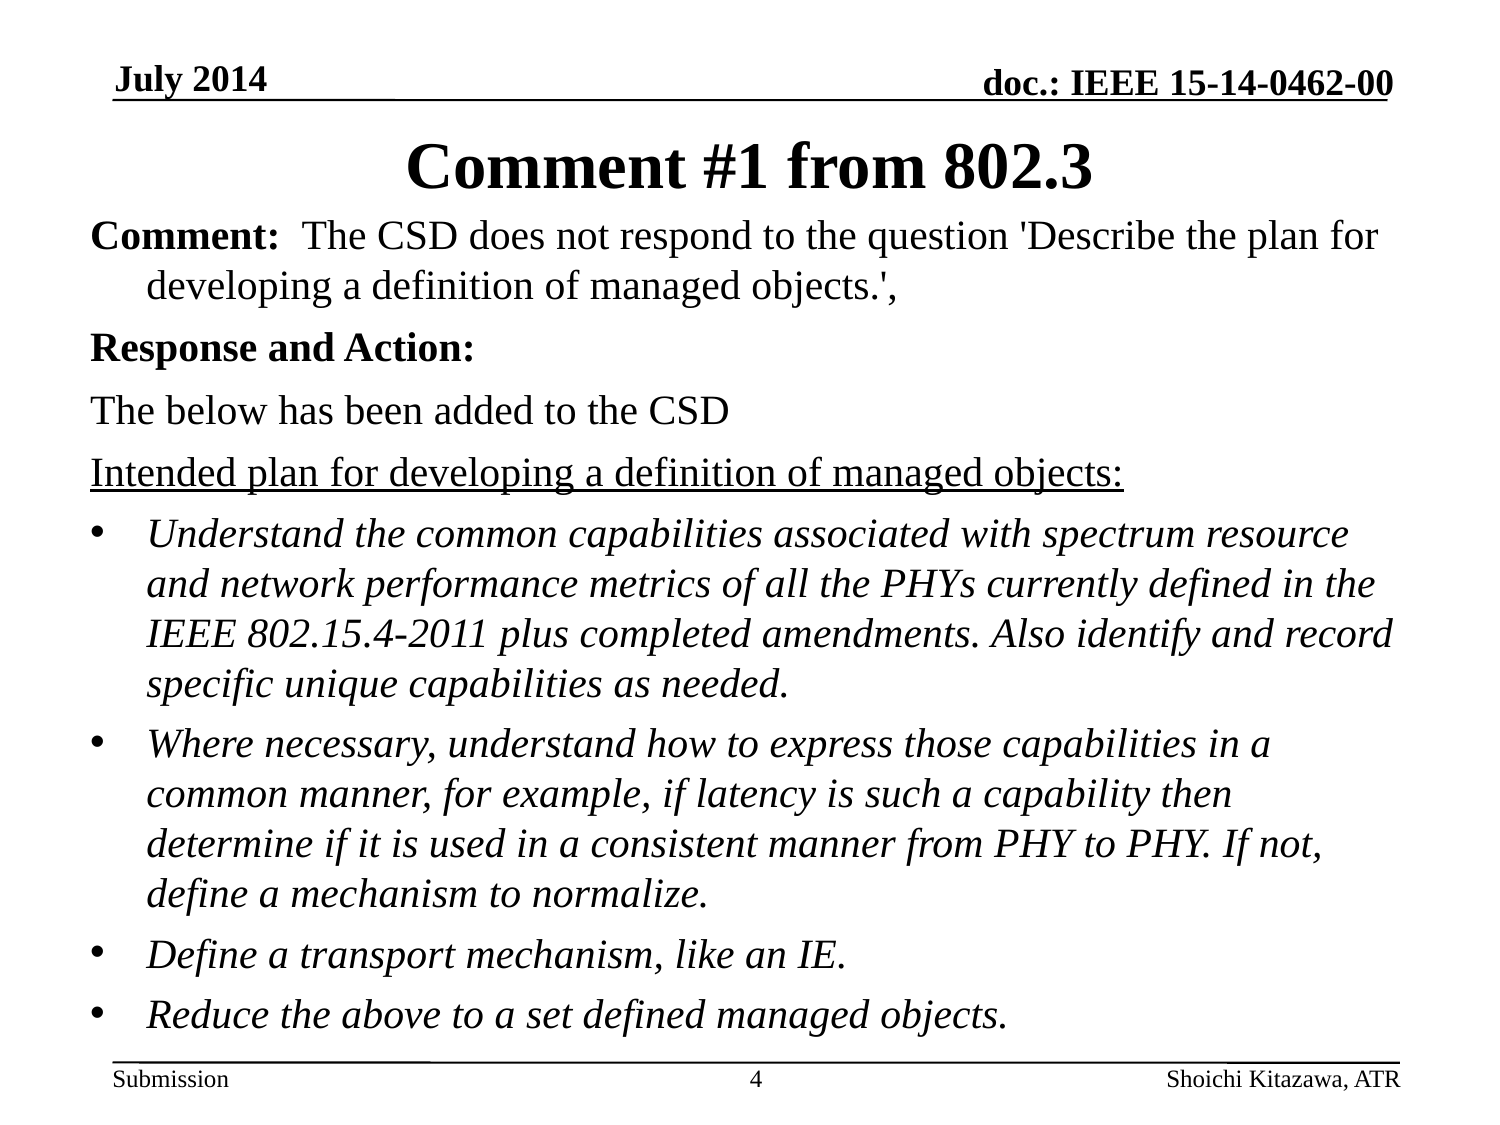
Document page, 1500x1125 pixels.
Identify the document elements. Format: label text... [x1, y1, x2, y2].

title Comment #1 from 802.3 [112, 74, 1388, 199]
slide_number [114, 54, 423, 100]
slide_number 4 [712, 1061, 800, 1123]
footer Shoichi Kitazawa, ATR [878, 1061, 1402, 1093]
list Comment: The CSD does not respond to the question 'Describe the plan for developing a definition of managed objects.', Response and Action: The below has been added to the CSD Intended plan for developing a definition of managed objects: Understand the common capabilities associated with spectrum resource and network performance metrics of all the PHYs currently defined in the IEEE 802.15.4-2011 plus completed amendments. Also identify and record specific unique capabilities as needed. Where necessary, understand how to express those capabilities in a common manner, for example, if latency is such a capability then determine if it is used in a consistent manner from PHY to PHY. If not, define a mechanism to normalize. Define a transport mechanism, like an IE. Reduce the above to a set defined managed objects. [74, 199, 1426, 943]
